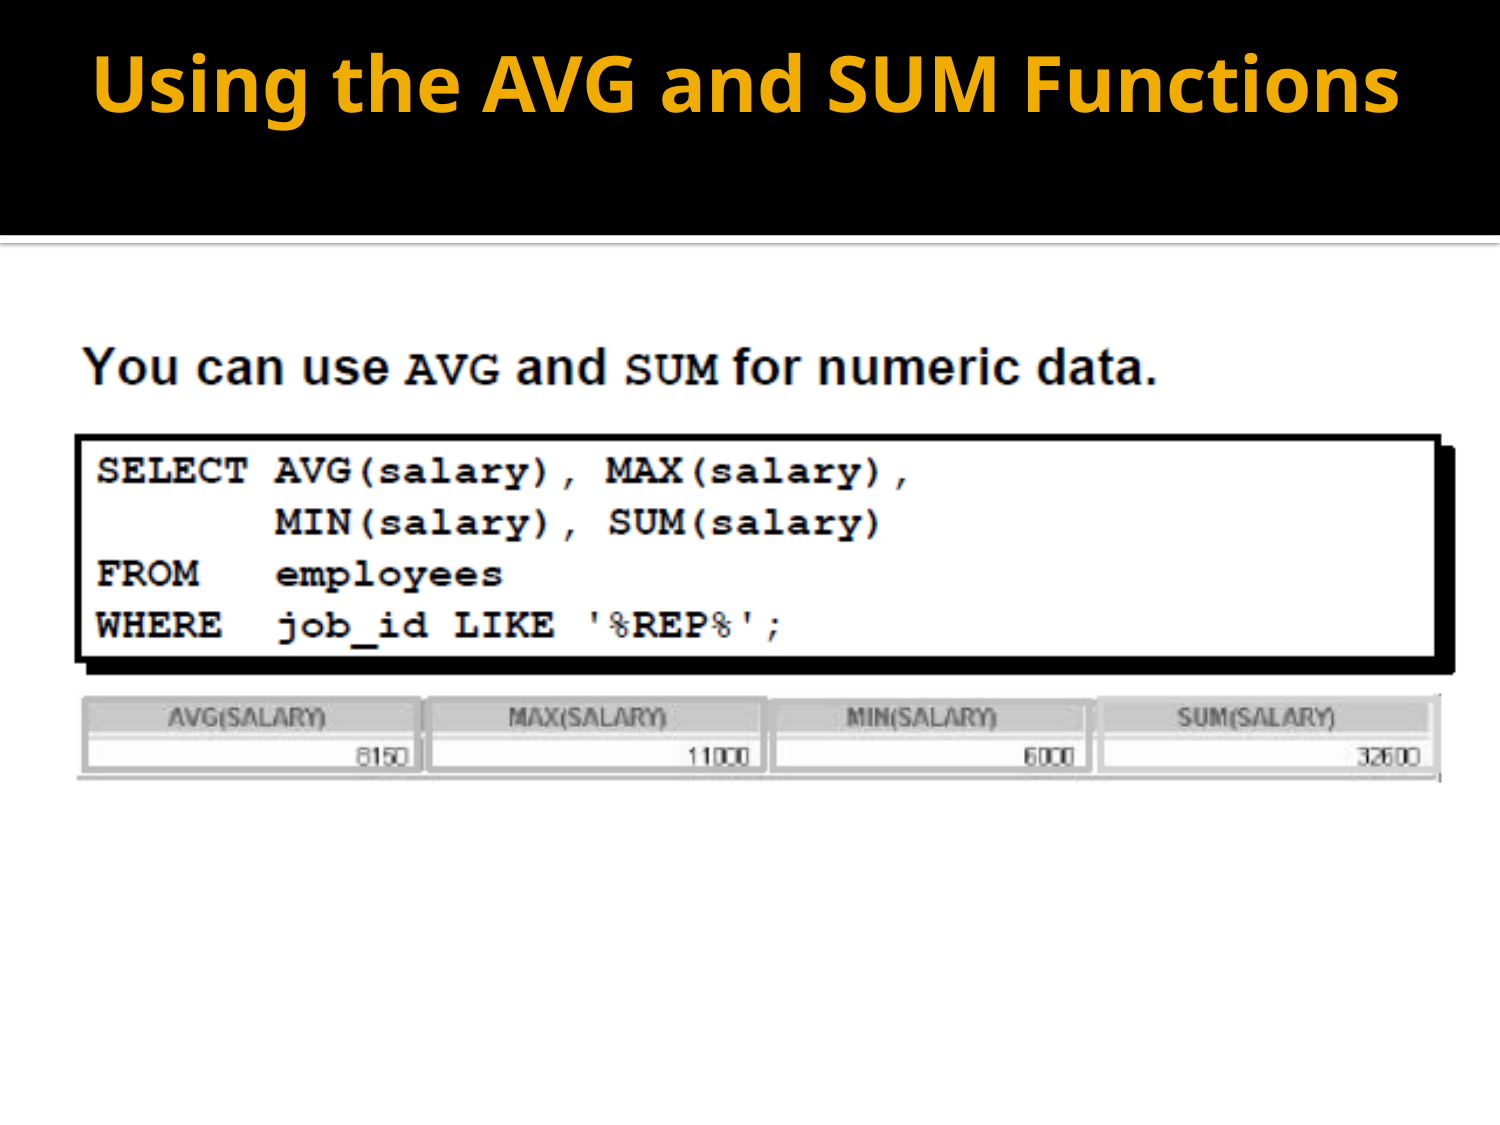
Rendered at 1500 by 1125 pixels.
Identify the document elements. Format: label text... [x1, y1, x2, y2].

title Using the AVG and SUM Functions [75, 25, 1425, 231]
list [19, 287, 1500, 850]
